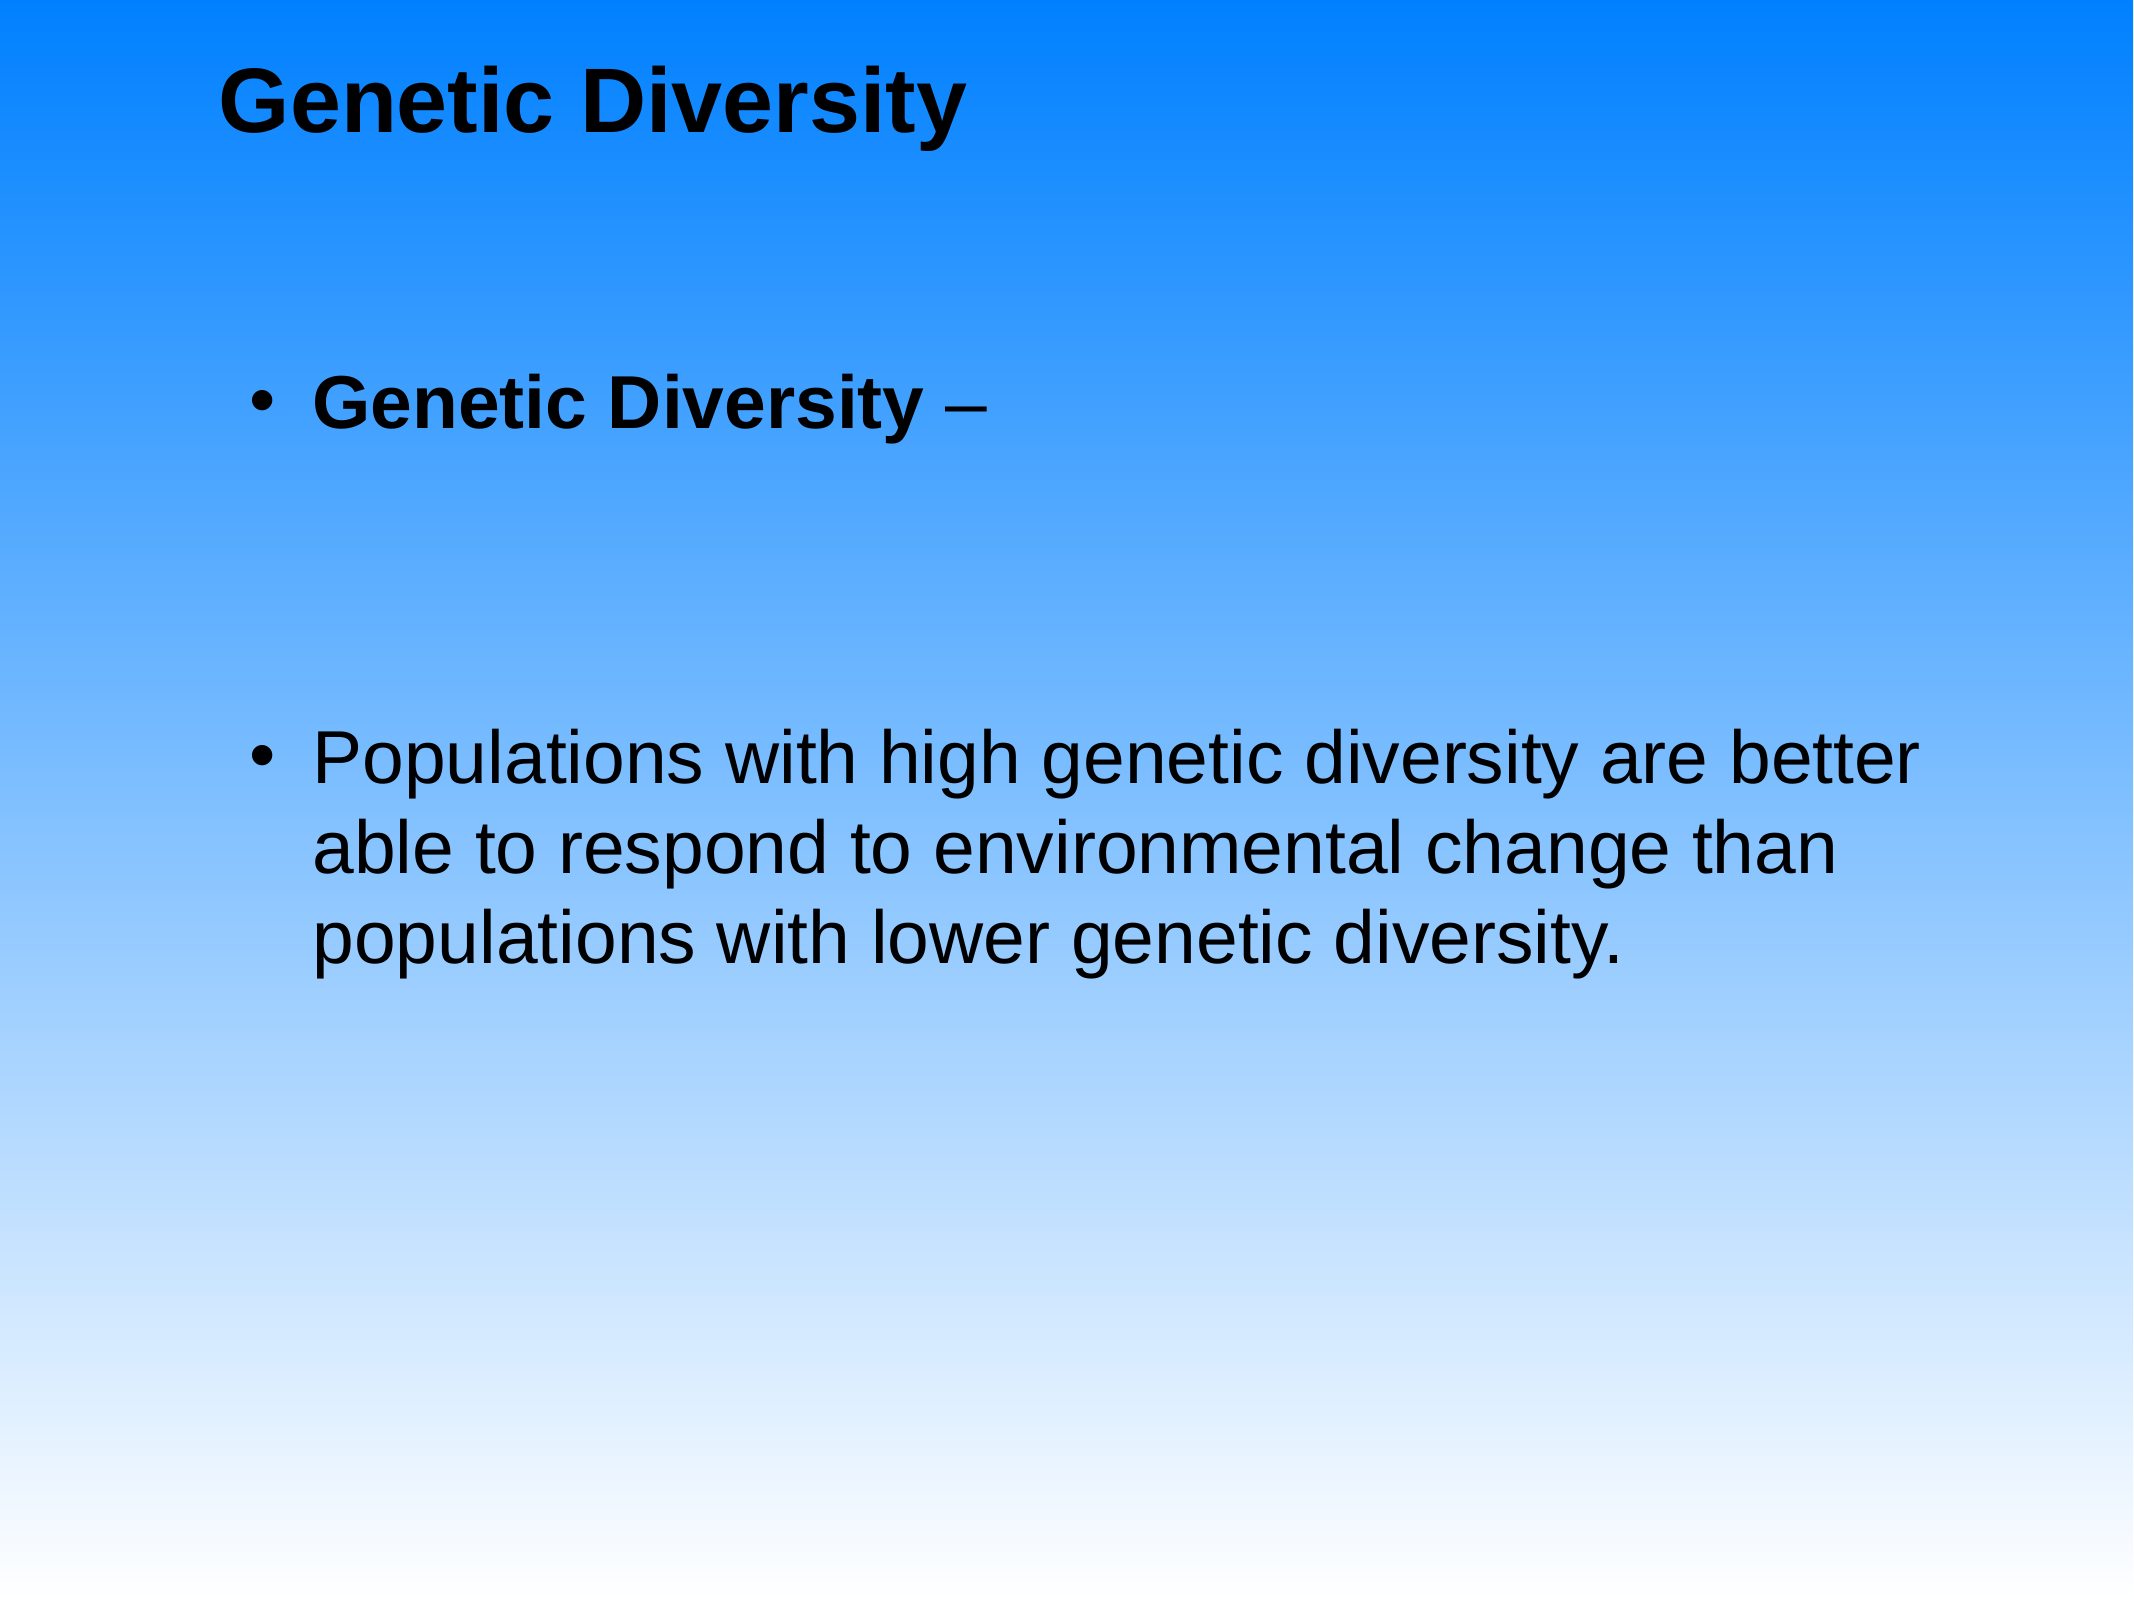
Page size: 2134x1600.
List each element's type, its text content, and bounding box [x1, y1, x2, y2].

list Genetic Diversity – Populations with high genetic diversity are better able to respond to environmental change than populations with lower genetic diversity. [241, 187, 1959, 1146]
text_box Genetic Diversity [204, 33, 1921, 338]
